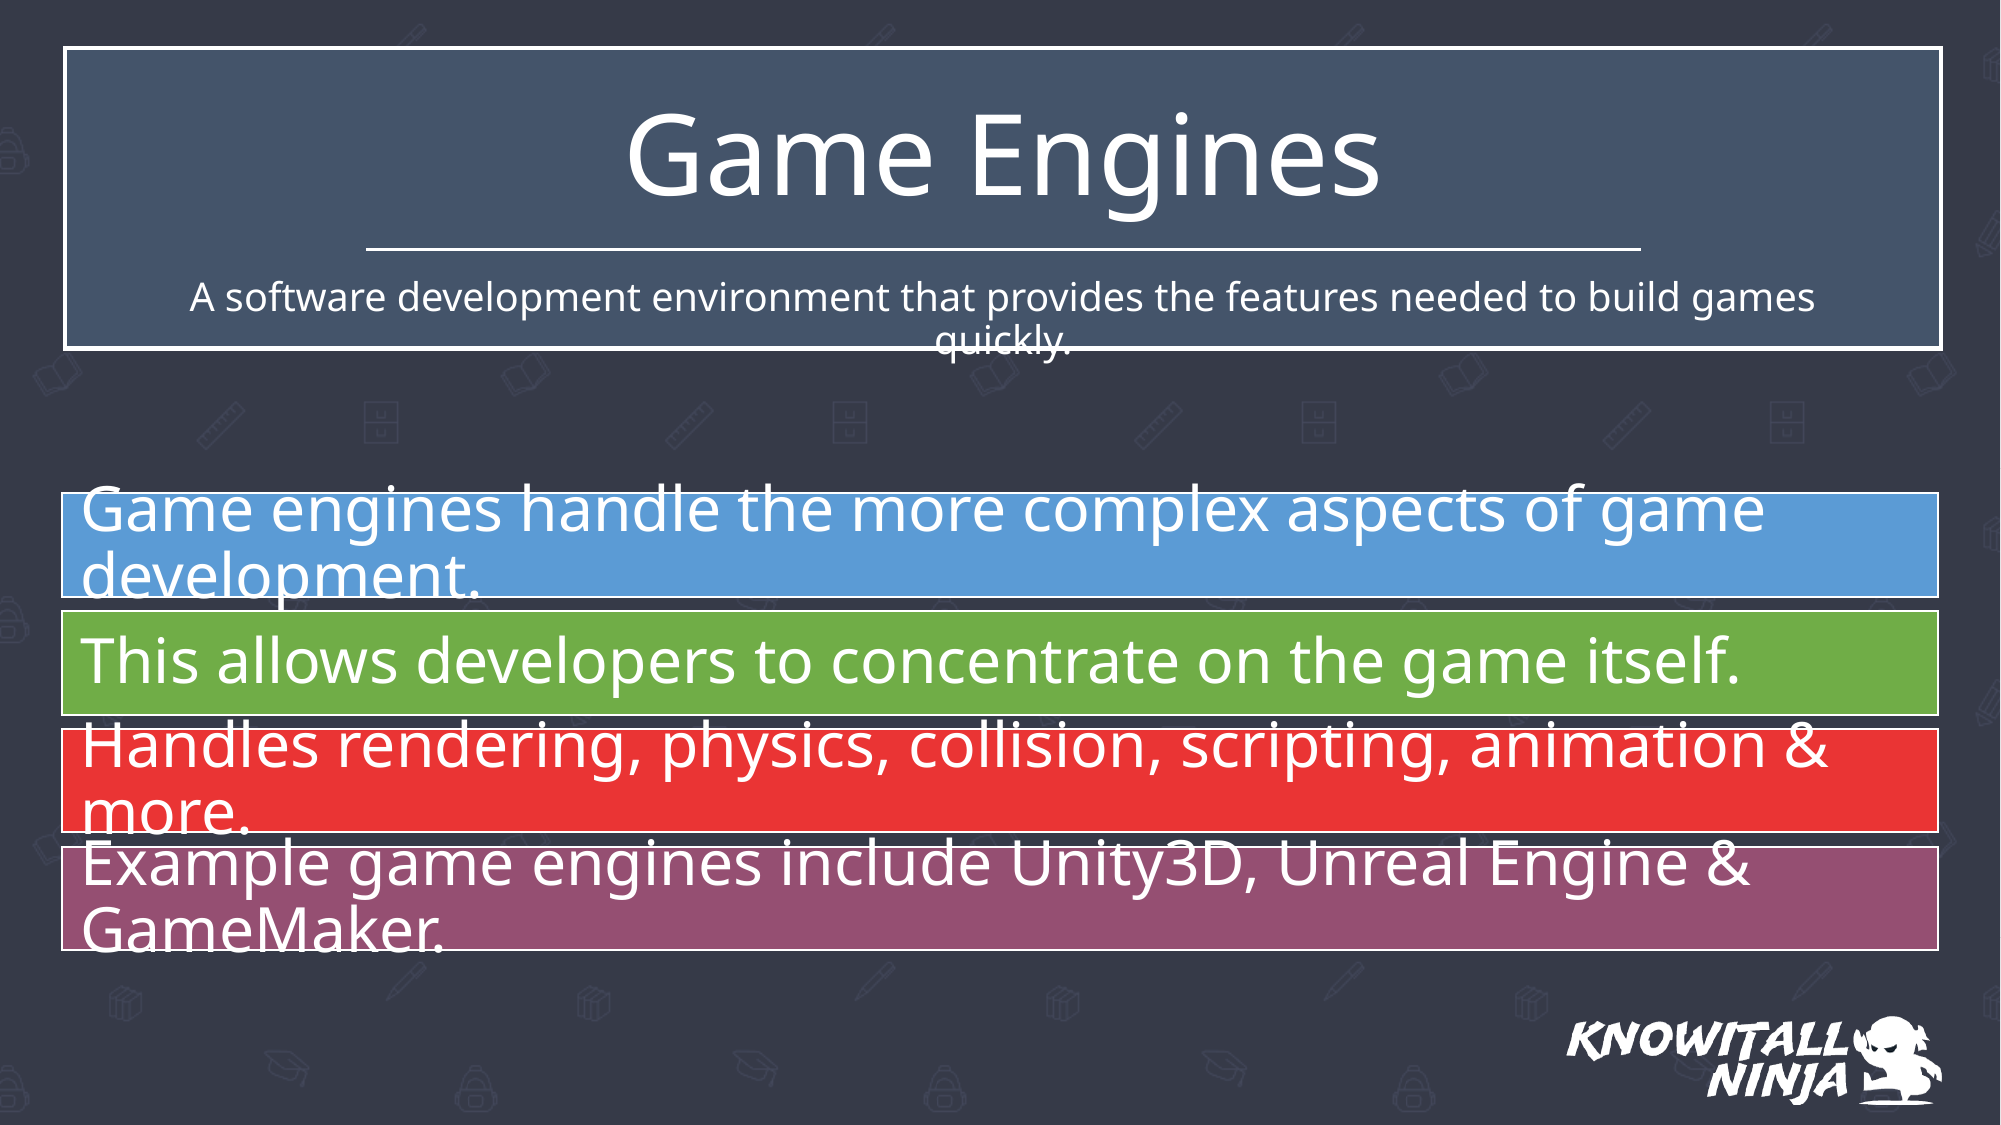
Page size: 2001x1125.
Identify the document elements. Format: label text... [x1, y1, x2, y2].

picture [0, 0, 2001, 1125]
list A software development environment that provides the features needed to build games quickly. [140, 269, 1866, 349]
title Game Engines [140, 48, 1866, 269]
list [61, 451, 1939, 992]
